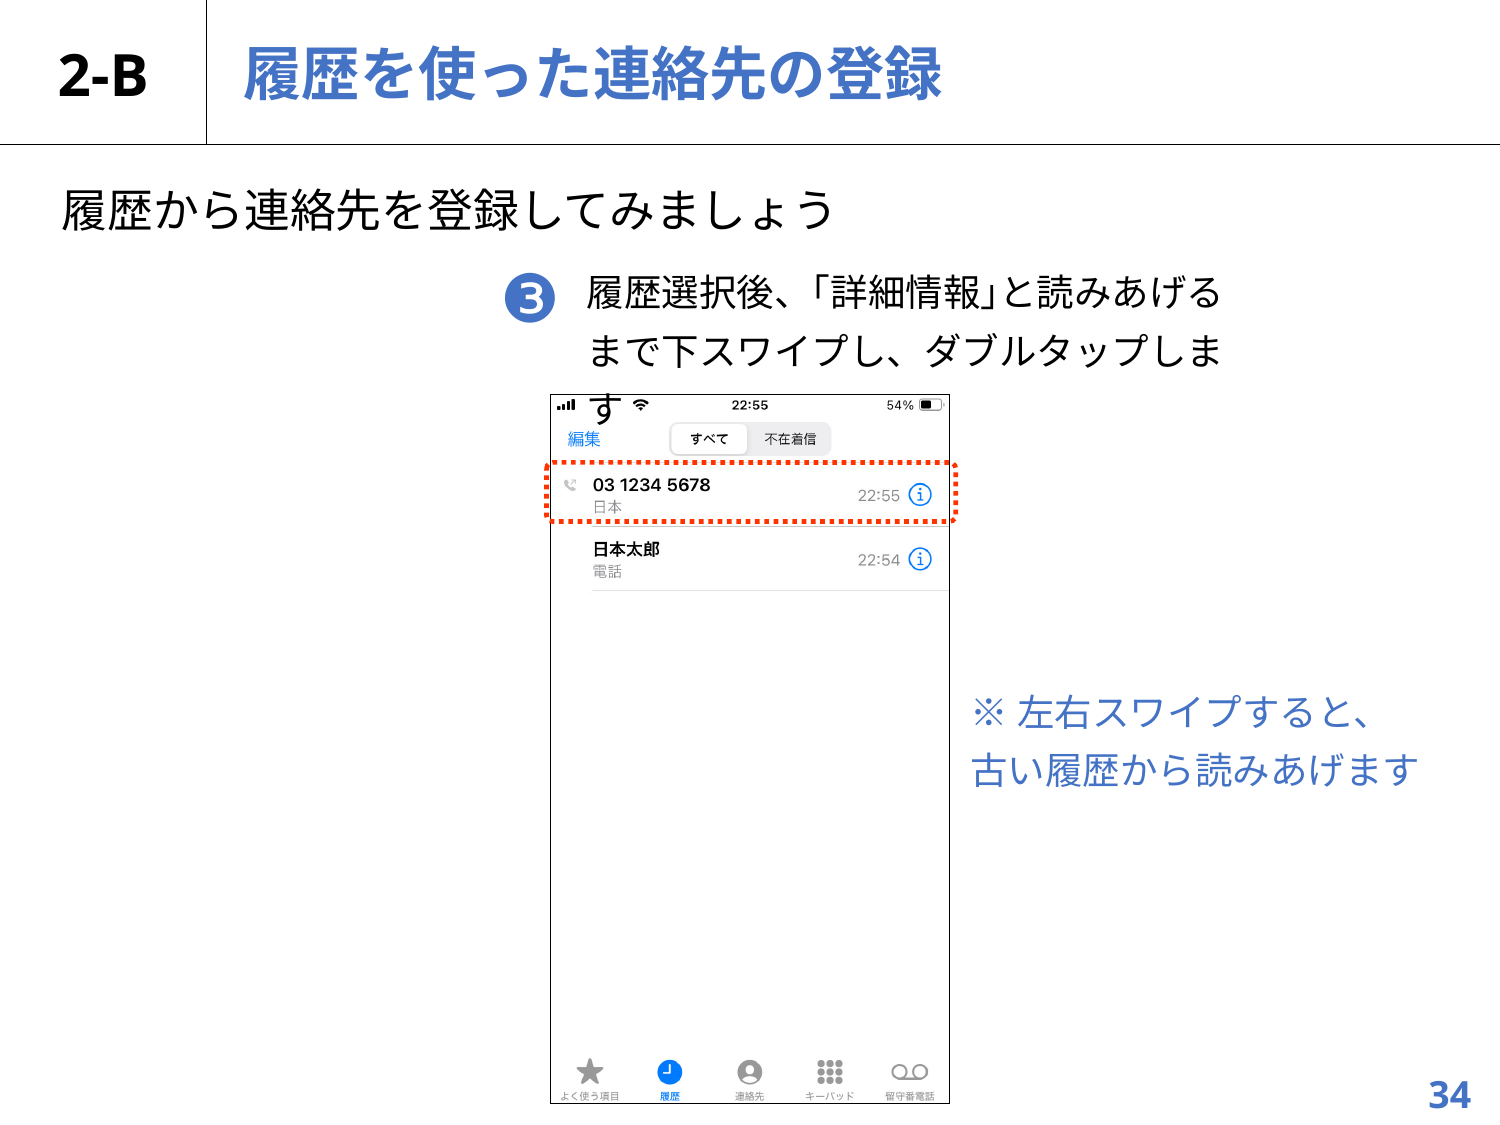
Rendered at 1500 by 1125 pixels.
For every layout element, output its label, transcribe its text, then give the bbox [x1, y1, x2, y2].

text_box ※左右スワイプすると、 古い履歴から読みあげます [955, 668, 1458, 800]
text_box 2-B [0, 0, 207, 147]
text_box ❸ [486, 248, 563, 343]
picture [550, 394, 950, 1104]
text_box 履歴から連絡先を登録してみましょう [46, 180, 1422, 274]
text_box 履歴選択後、｢詳細情報｣と読みあげるまで下スワイプし、ダブルタップします [571, 248, 1247, 439]
text_box 34 [1399, 1063, 1500, 1123]
title 履歴を使った連絡先の登録 [228, 36, 1472, 116]
text_box [950, 461, 957, 523]
text_box [545, 462, 550, 522]
